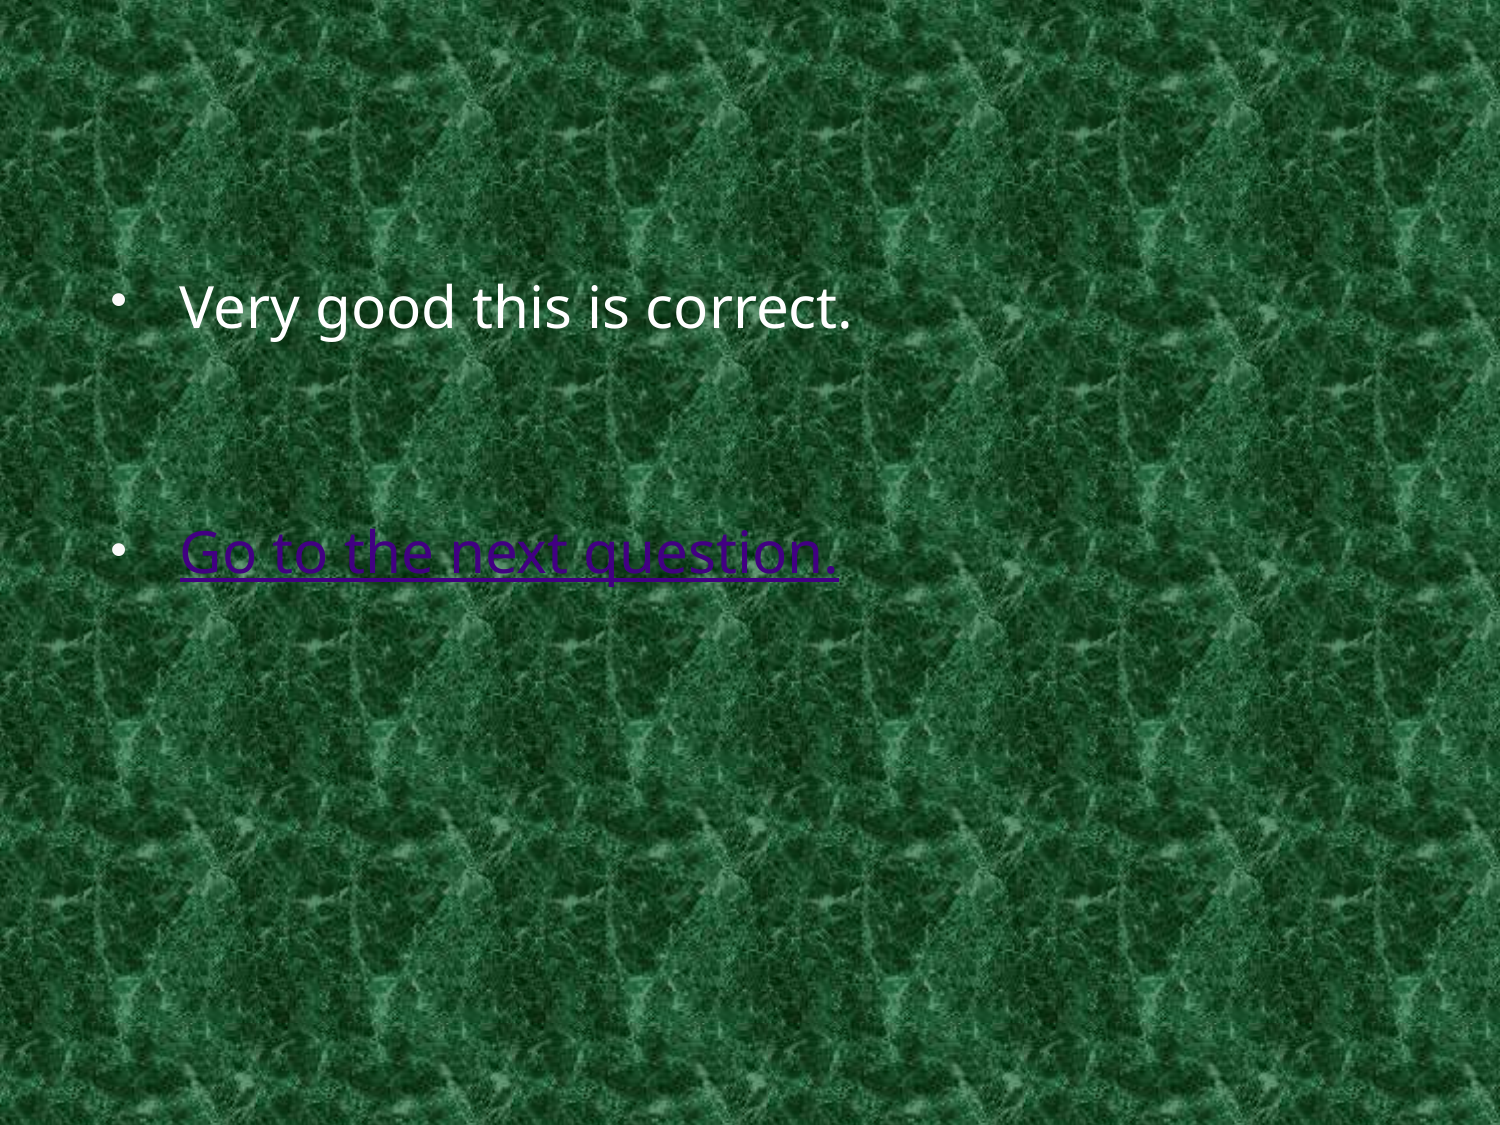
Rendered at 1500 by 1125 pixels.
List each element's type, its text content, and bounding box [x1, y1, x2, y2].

list Very good this is correct. Go to the next question. [75, 262, 1425, 1035]
picture [0, 0, 1500, 1125]
